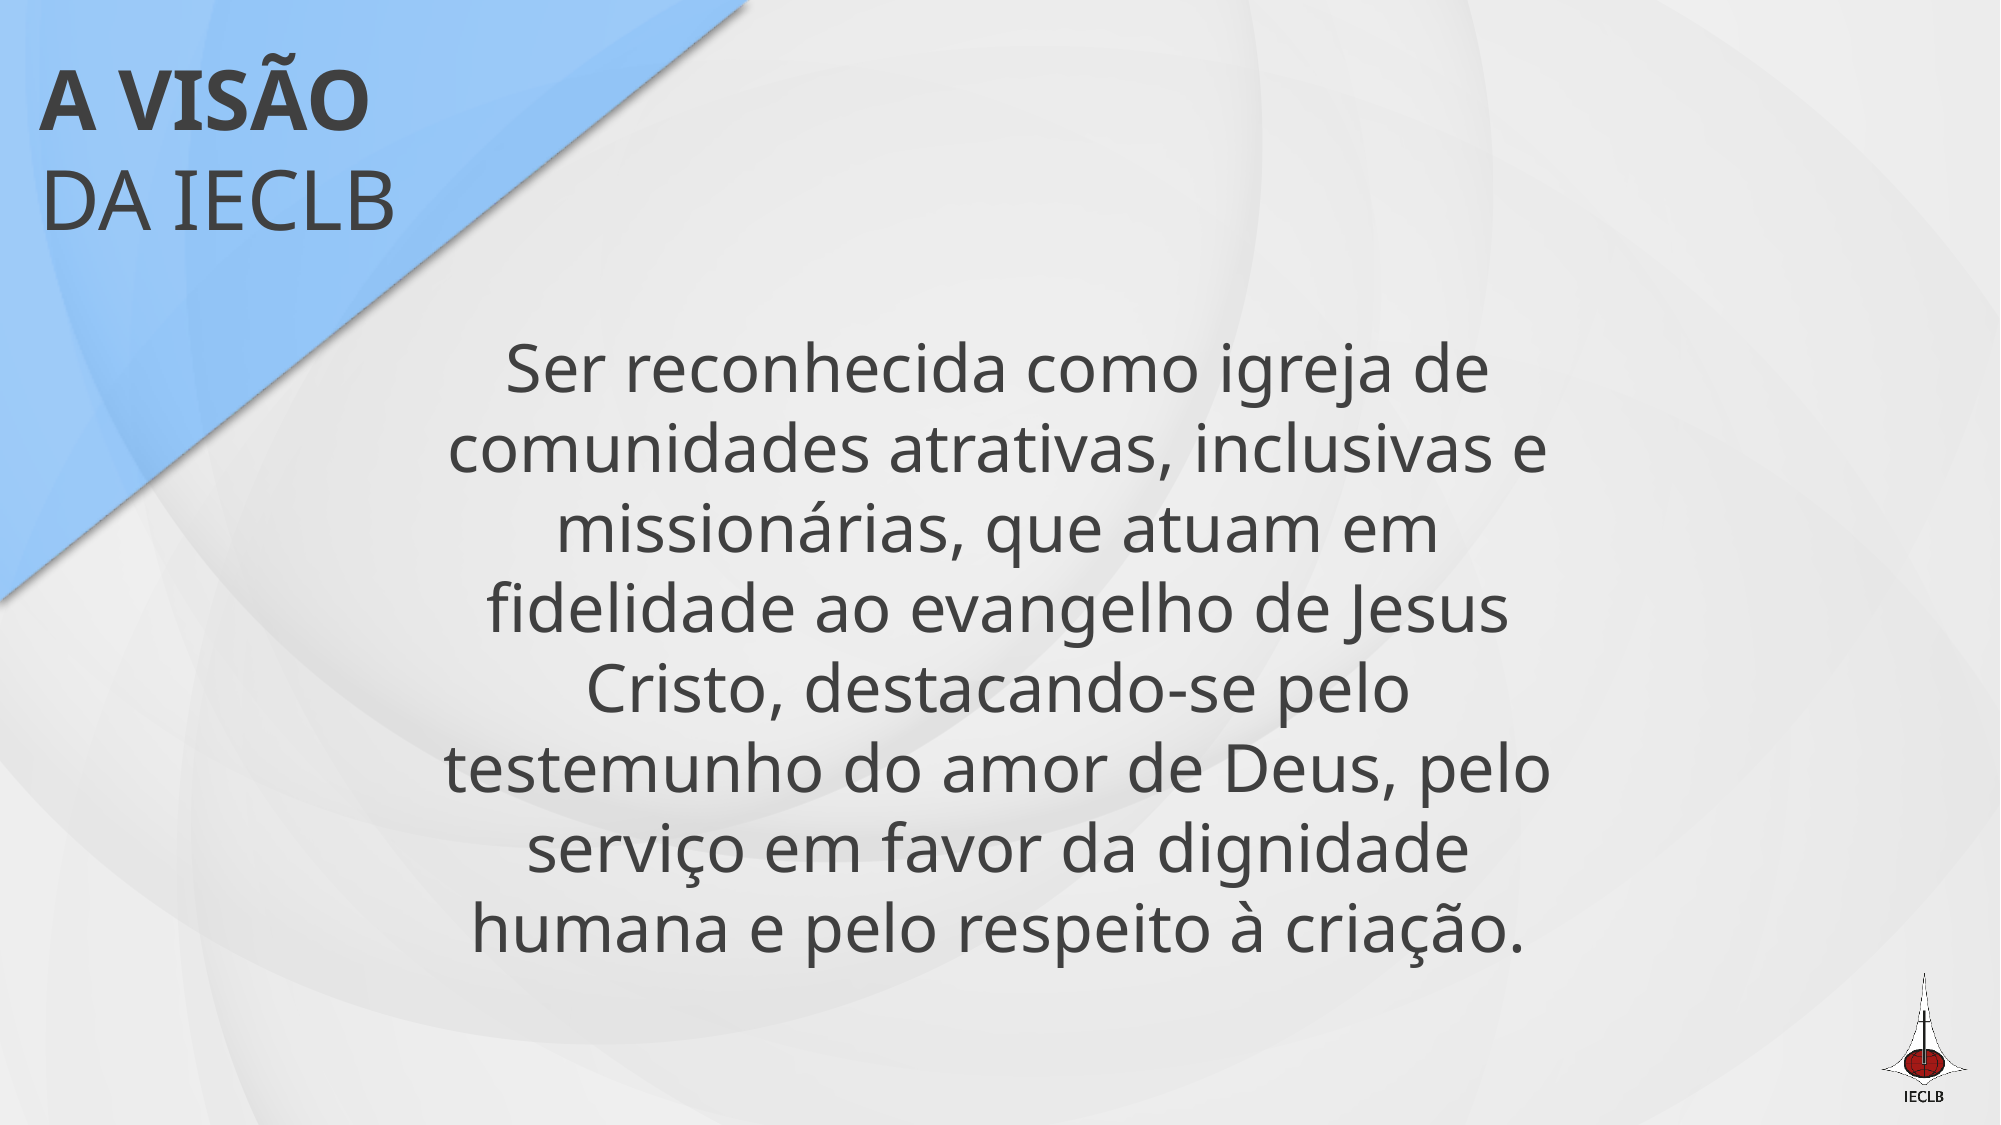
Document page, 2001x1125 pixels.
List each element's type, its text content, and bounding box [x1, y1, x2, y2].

text_box Ser reconhecida como igreja de comunidades atrativas, inclusivas e missionárias, que atuam em fidelidade ao evangelho de Jesus Cristo, destacando-se pelo testemunho do amor de Deus, pelo serviço em favor da dignidade humana e pelo respeito à criação. [421, 318, 1577, 974]
picture [0, 0, 2000, 1125]
